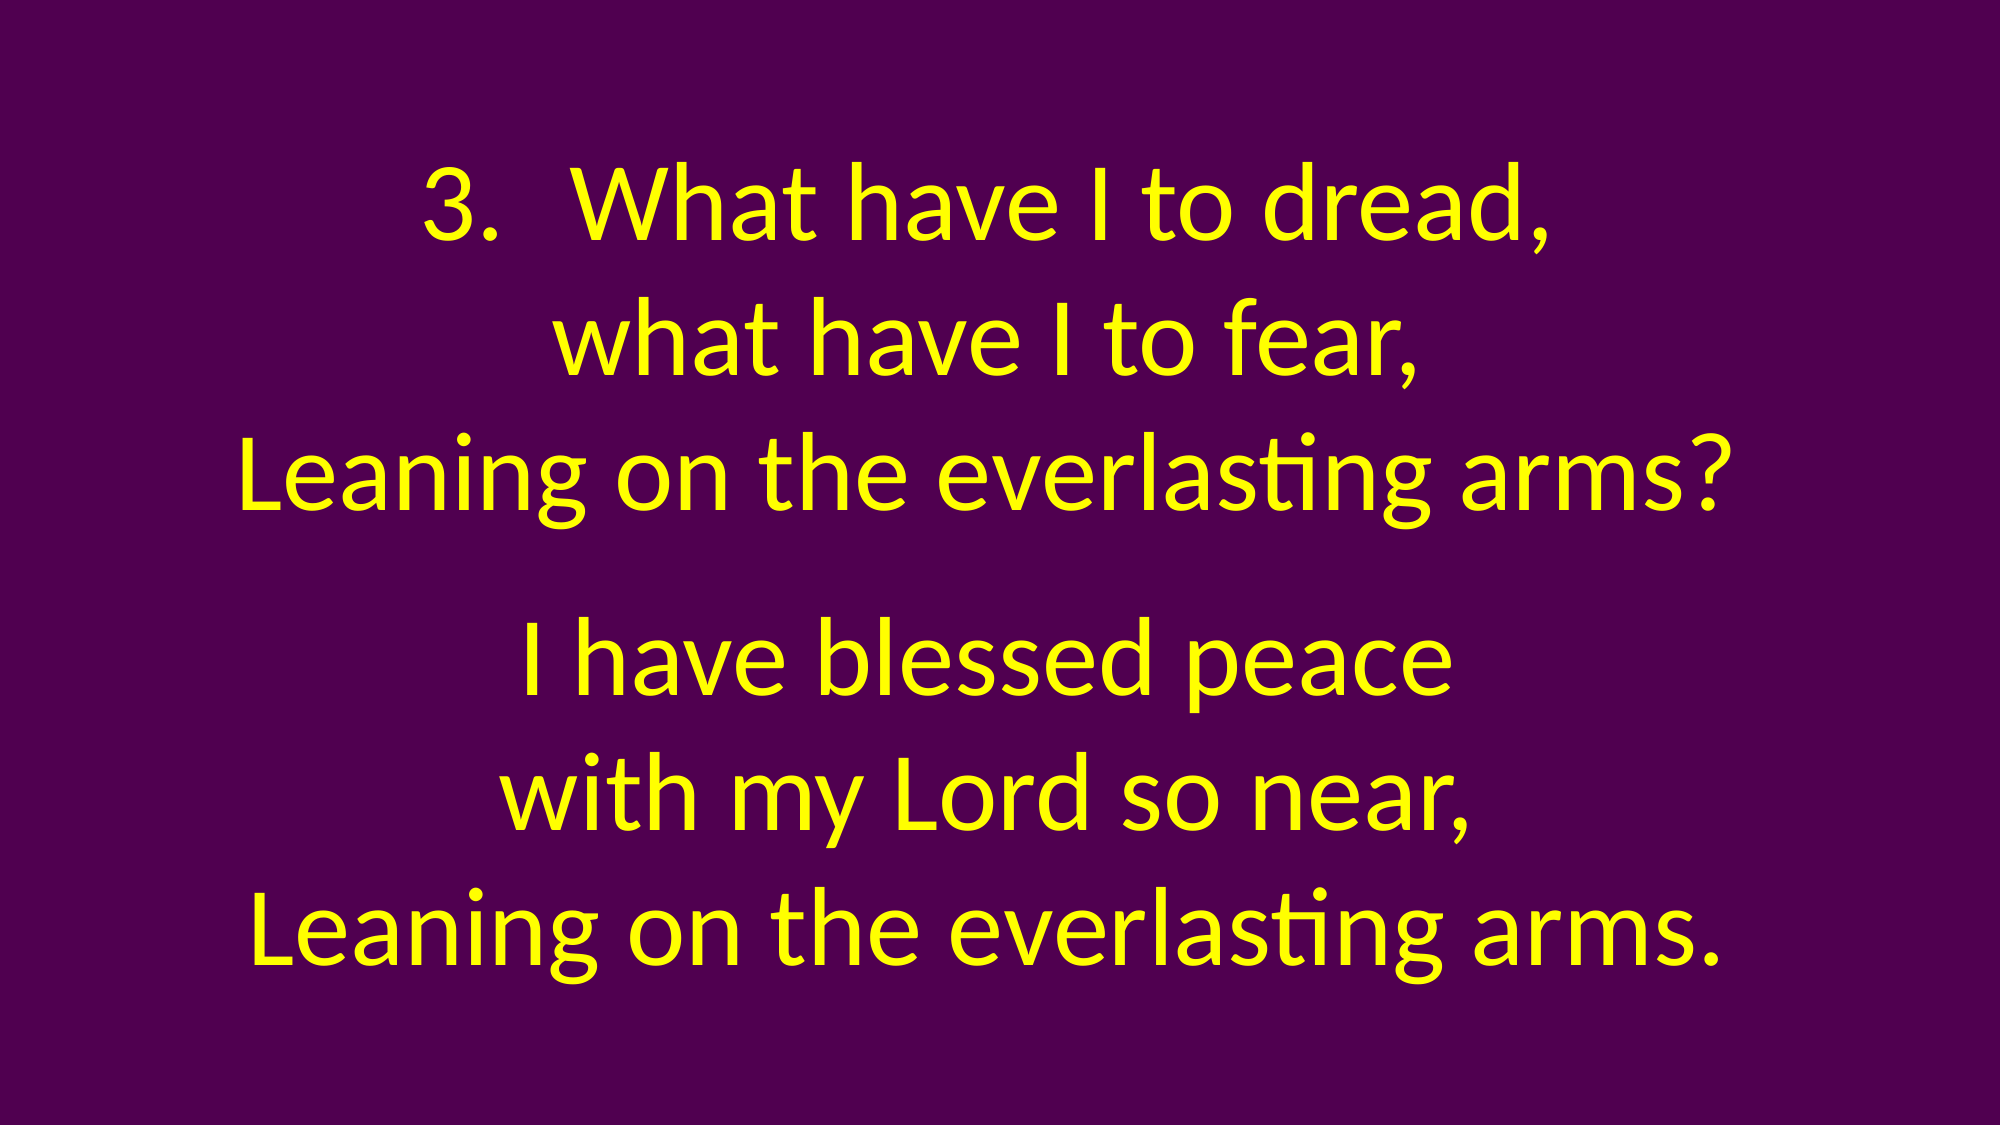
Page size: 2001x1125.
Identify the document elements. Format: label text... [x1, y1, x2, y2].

text_box 3. What have I to dread, what have I to fear, Leaning on the everlasting arms? I have blessed peace with my Lord so near, Leaning on the everlasting arms. [0, 120, 2000, 996]
